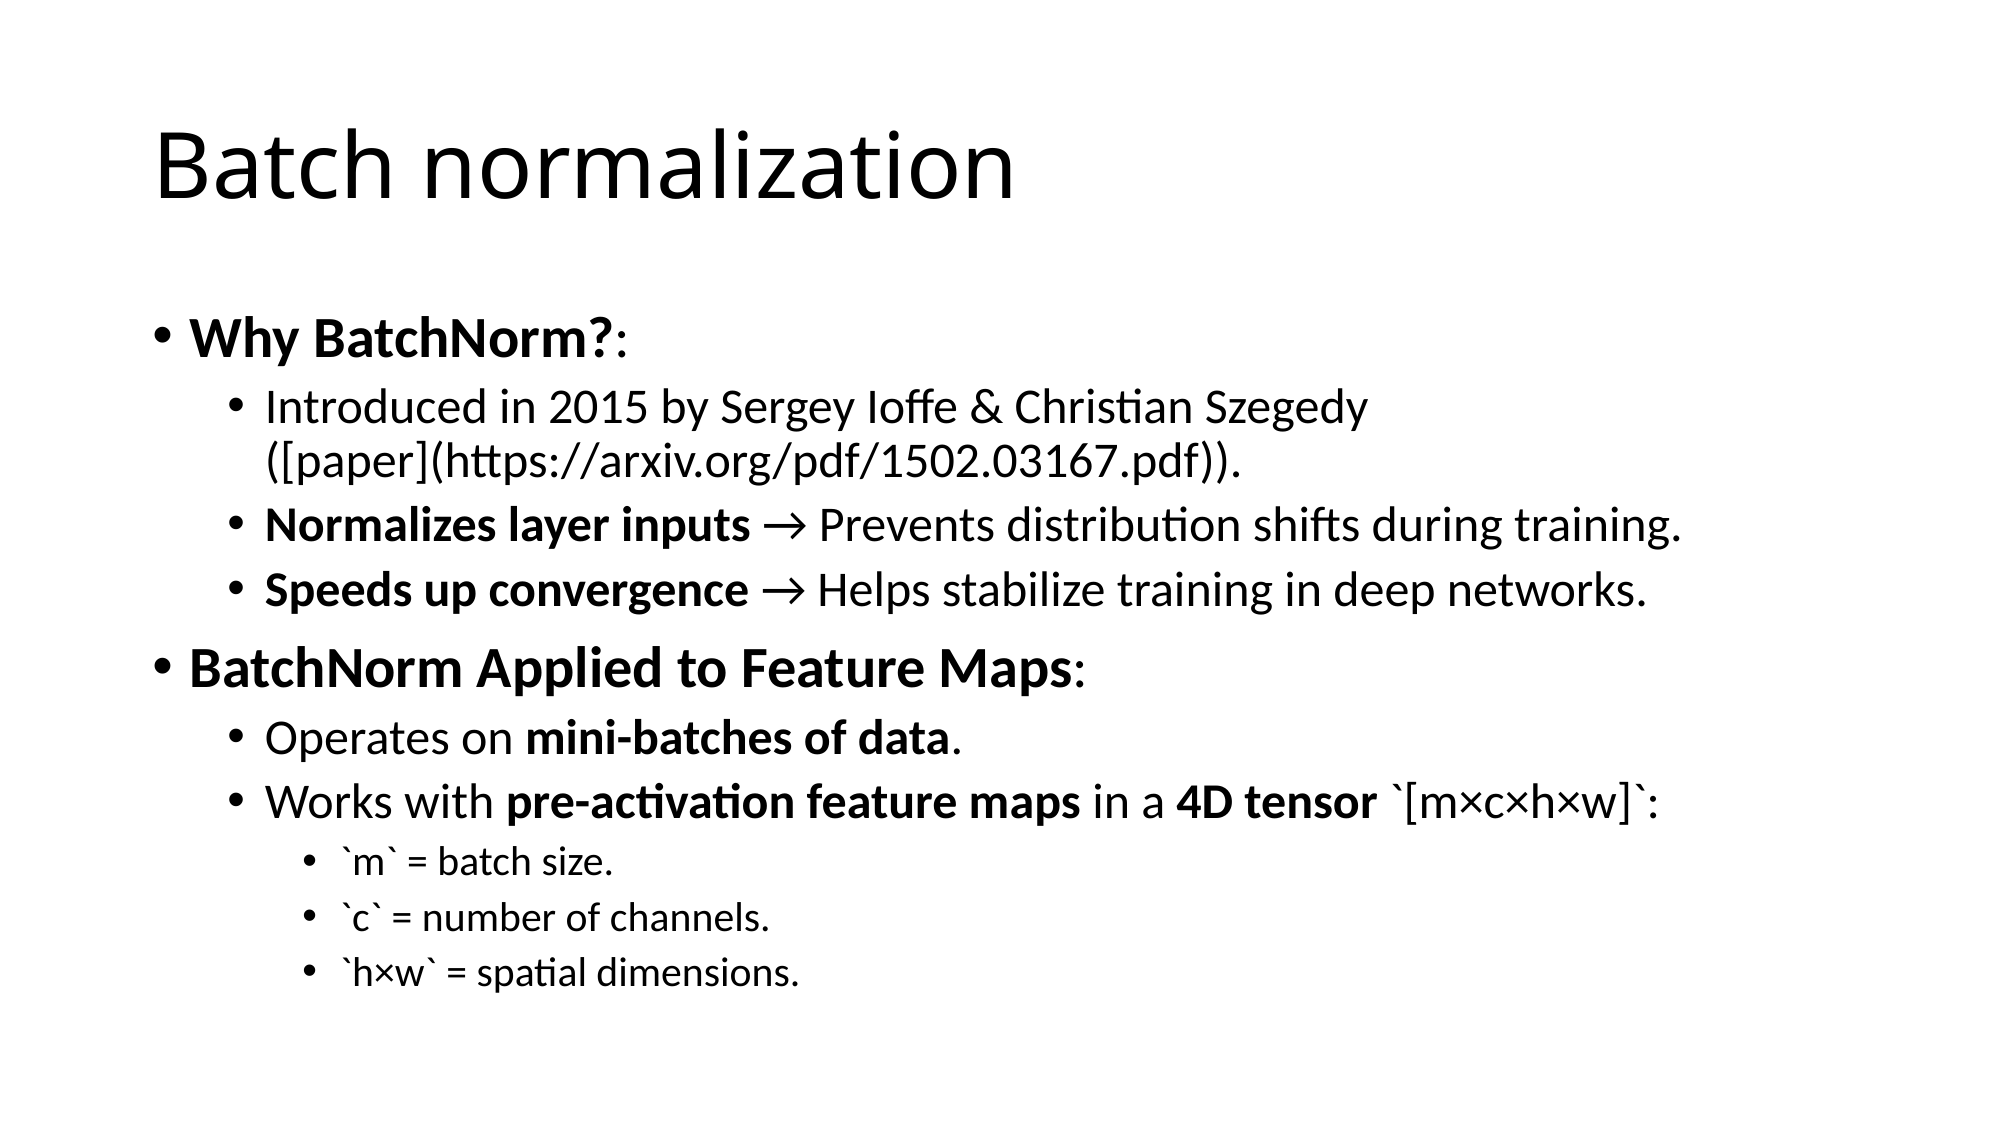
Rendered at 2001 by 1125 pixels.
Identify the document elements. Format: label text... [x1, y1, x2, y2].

list Why BatchNorm?: Introduced in 2015 by Sergey Ioffe & Christian Szegedy ([paper](https://arxiv.org/pdf/1502.03167.pdf)). Normalizes layer inputs → Prevents distribution shifts during training. Speeds up convergence → Helps stabilize training in deep networks. BatchNorm Applied to Feature Maps: Operates on mini-batches of data. Works with pre-activation feature maps in a 4D tensor `[m×c×h×w]`: `m` = batch size. `c` = number of channels. `h×w` = spatial dimensions. [137, 299, 1863, 1014]
title Batch normalization [137, 59, 1863, 278]
